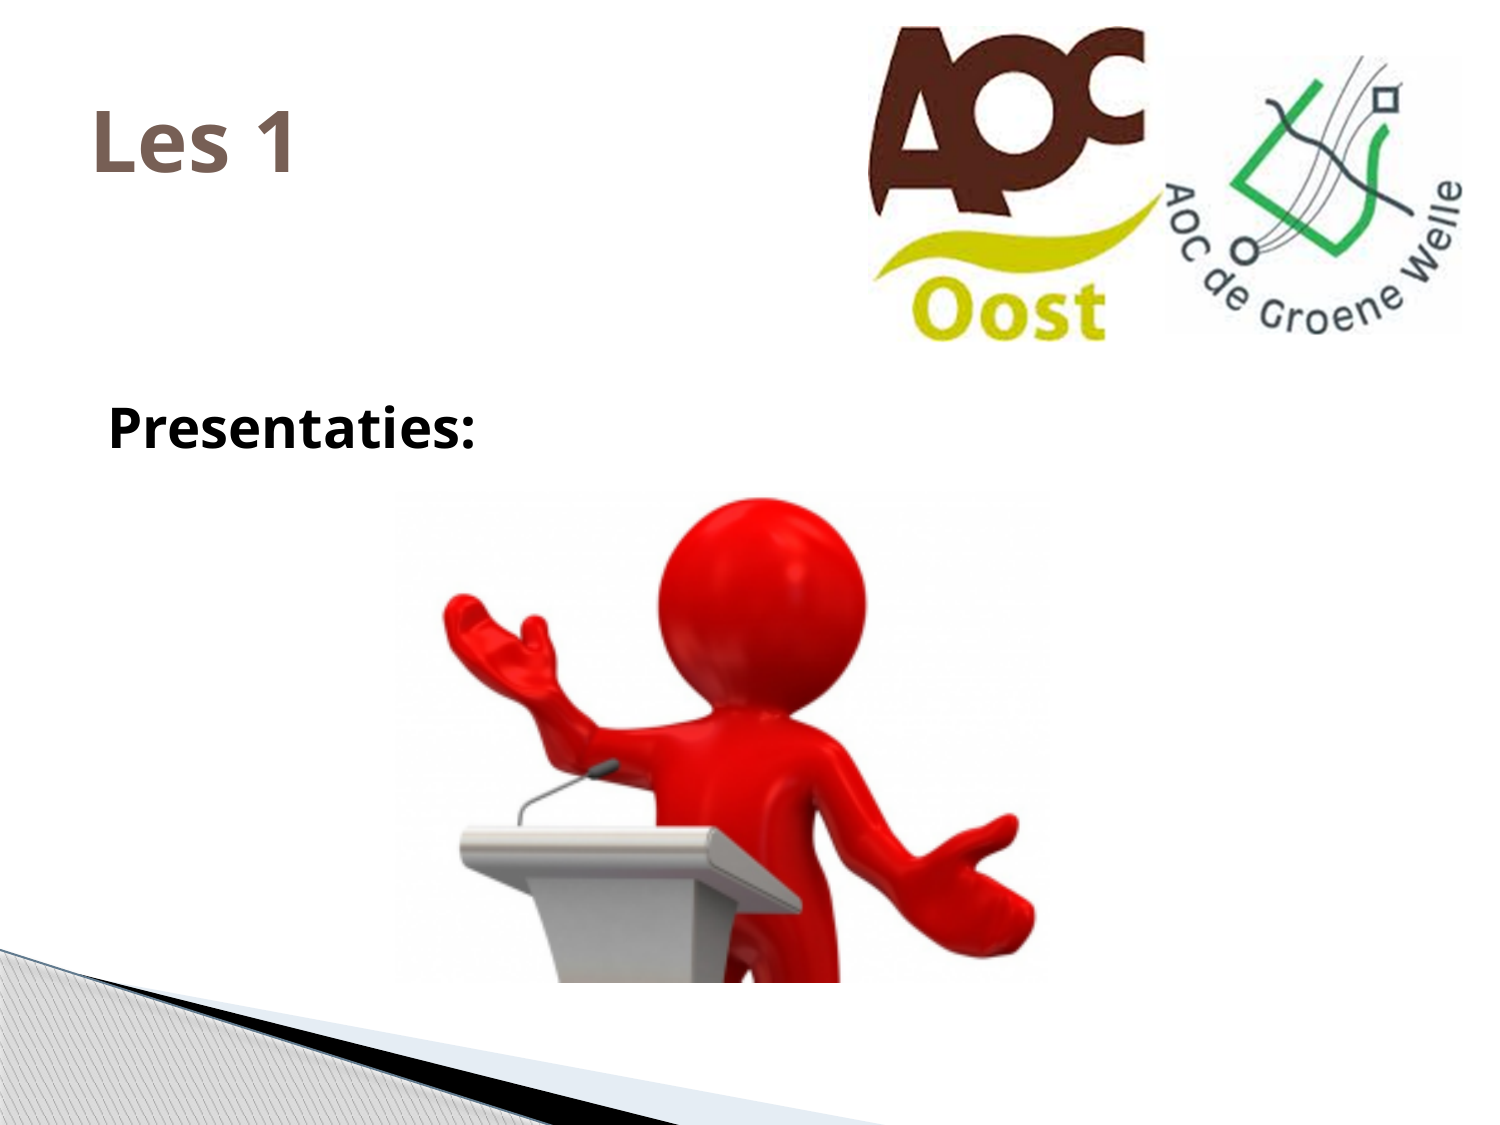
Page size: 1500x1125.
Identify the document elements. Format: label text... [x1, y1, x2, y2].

picture [394, 491, 1050, 983]
title Les 1 [75, 45, 862, 233]
picture [867, 26, 1473, 365]
list Presentaties: [75, 385, 1425, 986]
